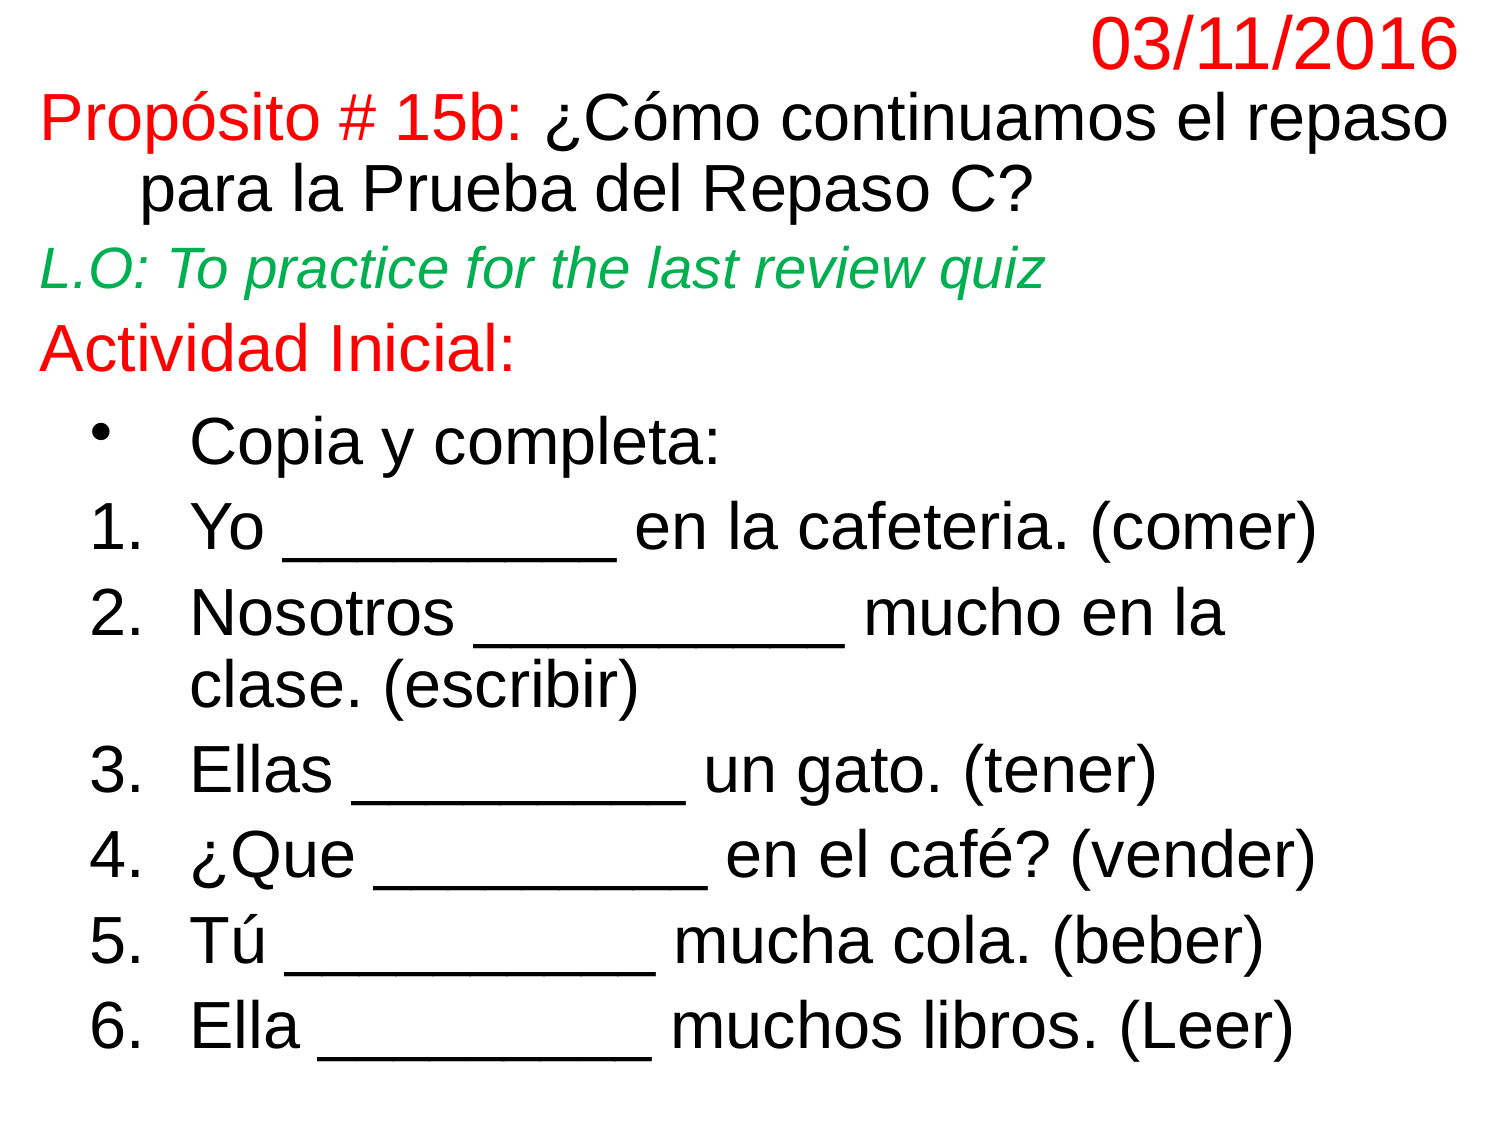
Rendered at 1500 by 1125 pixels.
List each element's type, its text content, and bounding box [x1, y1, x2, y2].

text_box 03/11/2016 [124, 0, 1475, 175]
text_box Copia y completa: Yo _________ en la cafeteria. (comer) Nosotros __________ mucho en la clase. (escribir) Ellas _________ un gato. (tener) ¿Que _________ en el café? (vender) Tú __________ mucha cola. (beber) Ella _________ muchos libros. (Leer) [74, 399, 1425, 1125]
text_box Propósito # 15b: ¿Cómo continuamos el repaso para la Prueba del Repaso C? L.O: To practice for the last review quiz Actividad Inicial: [24, 75, 1488, 1000]
